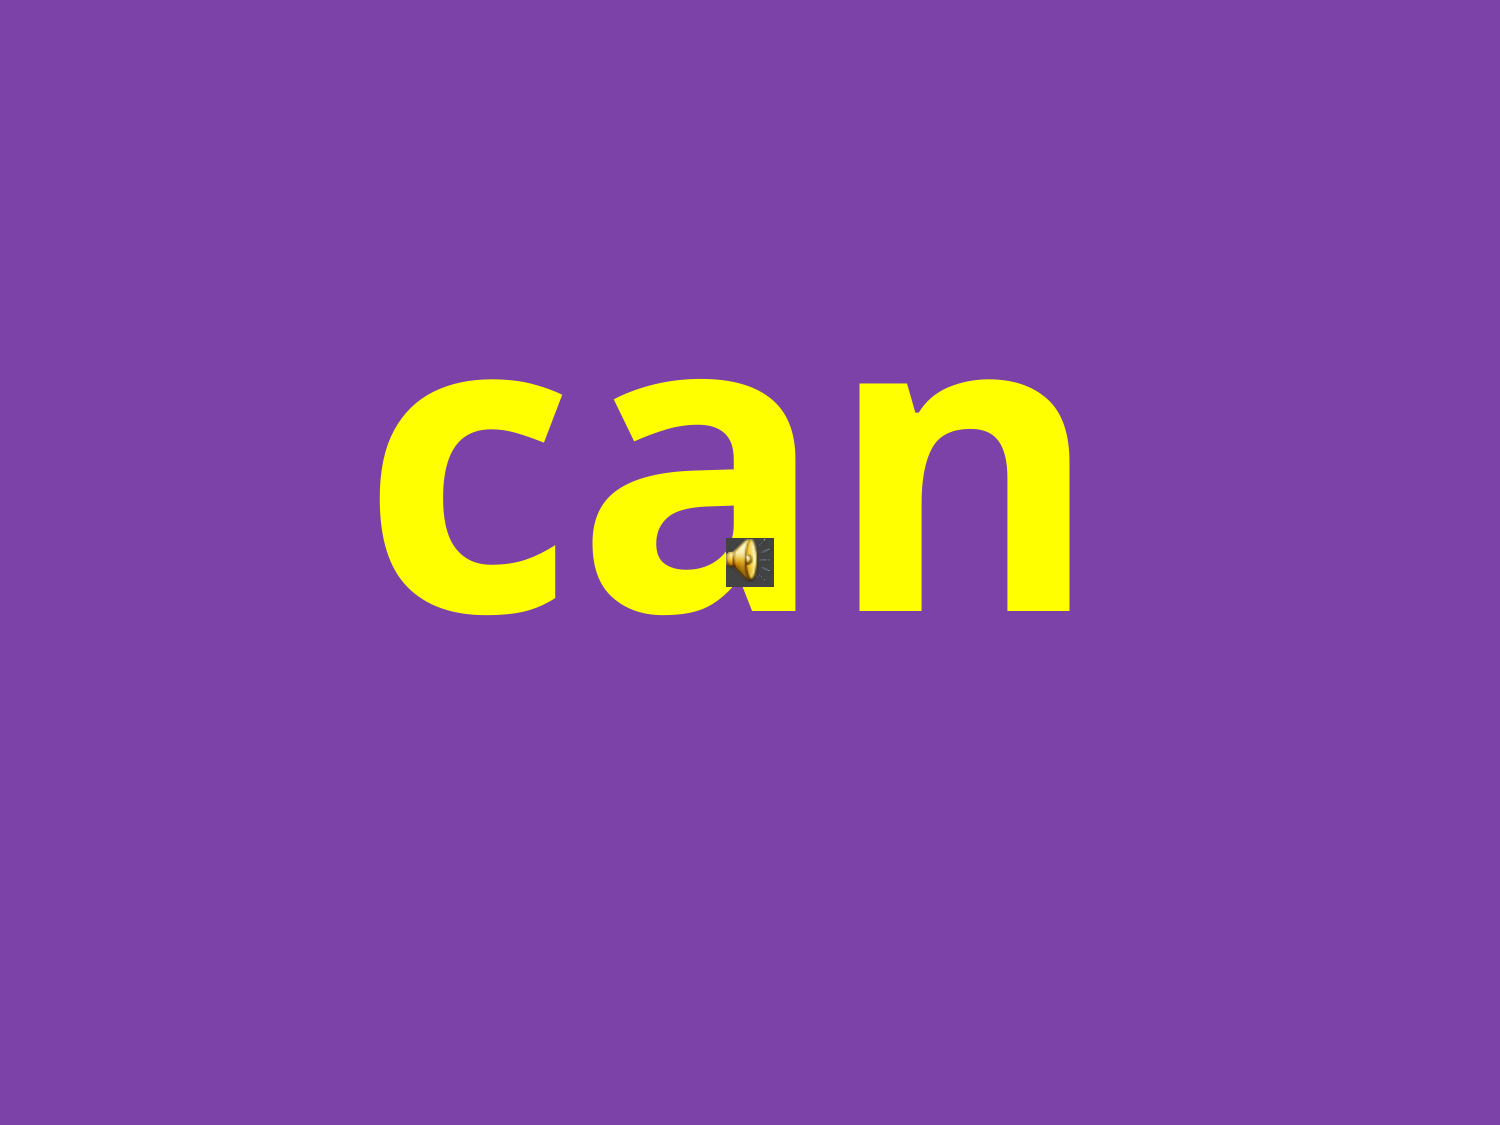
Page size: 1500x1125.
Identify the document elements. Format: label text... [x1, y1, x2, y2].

picture [724, 537, 776, 588]
text_box can [237, 187, 1225, 703]
